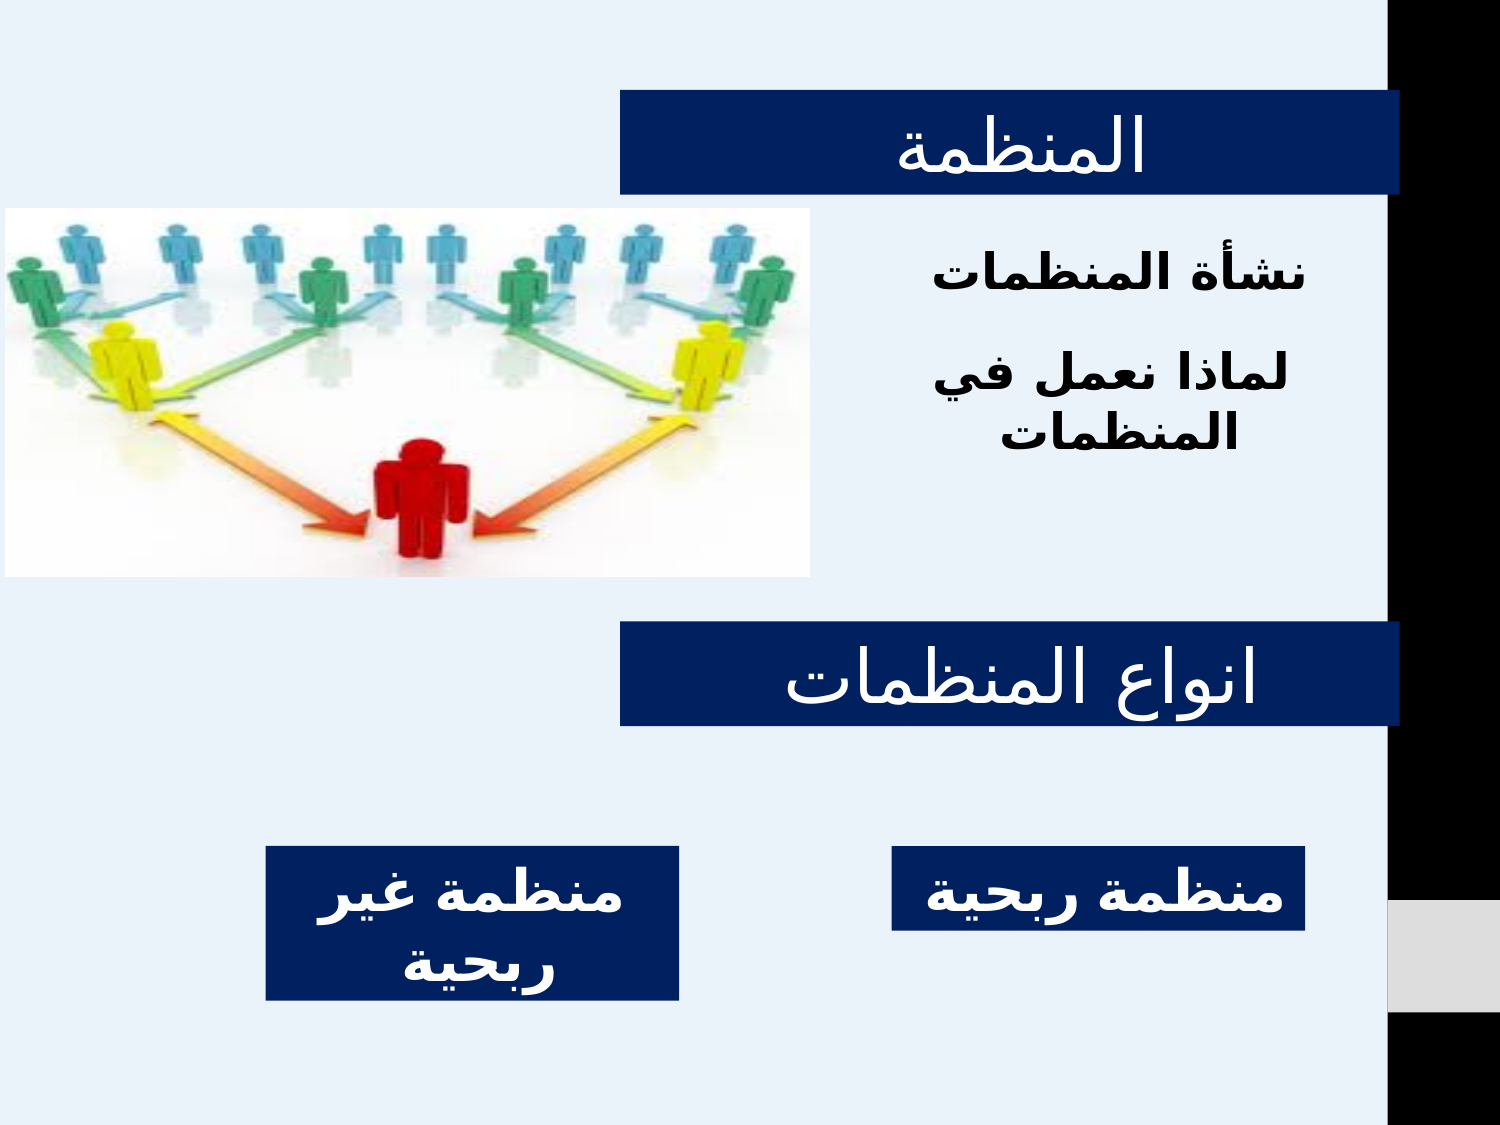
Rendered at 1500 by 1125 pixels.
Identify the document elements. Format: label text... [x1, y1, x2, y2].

picture [5, 207, 810, 578]
text_box منظمة غير ربحية [265, 845, 680, 1001]
text_box انواع المنظمات [620, 621, 1400, 727]
text_box لماذا نعمل في المنظمات [869, 332, 1354, 468]
text_box نشأة المنظمات [869, 231, 1354, 307]
text_box المنظمة [620, 89, 1400, 195]
text_box منظمة ربحية [891, 846, 1306, 931]
